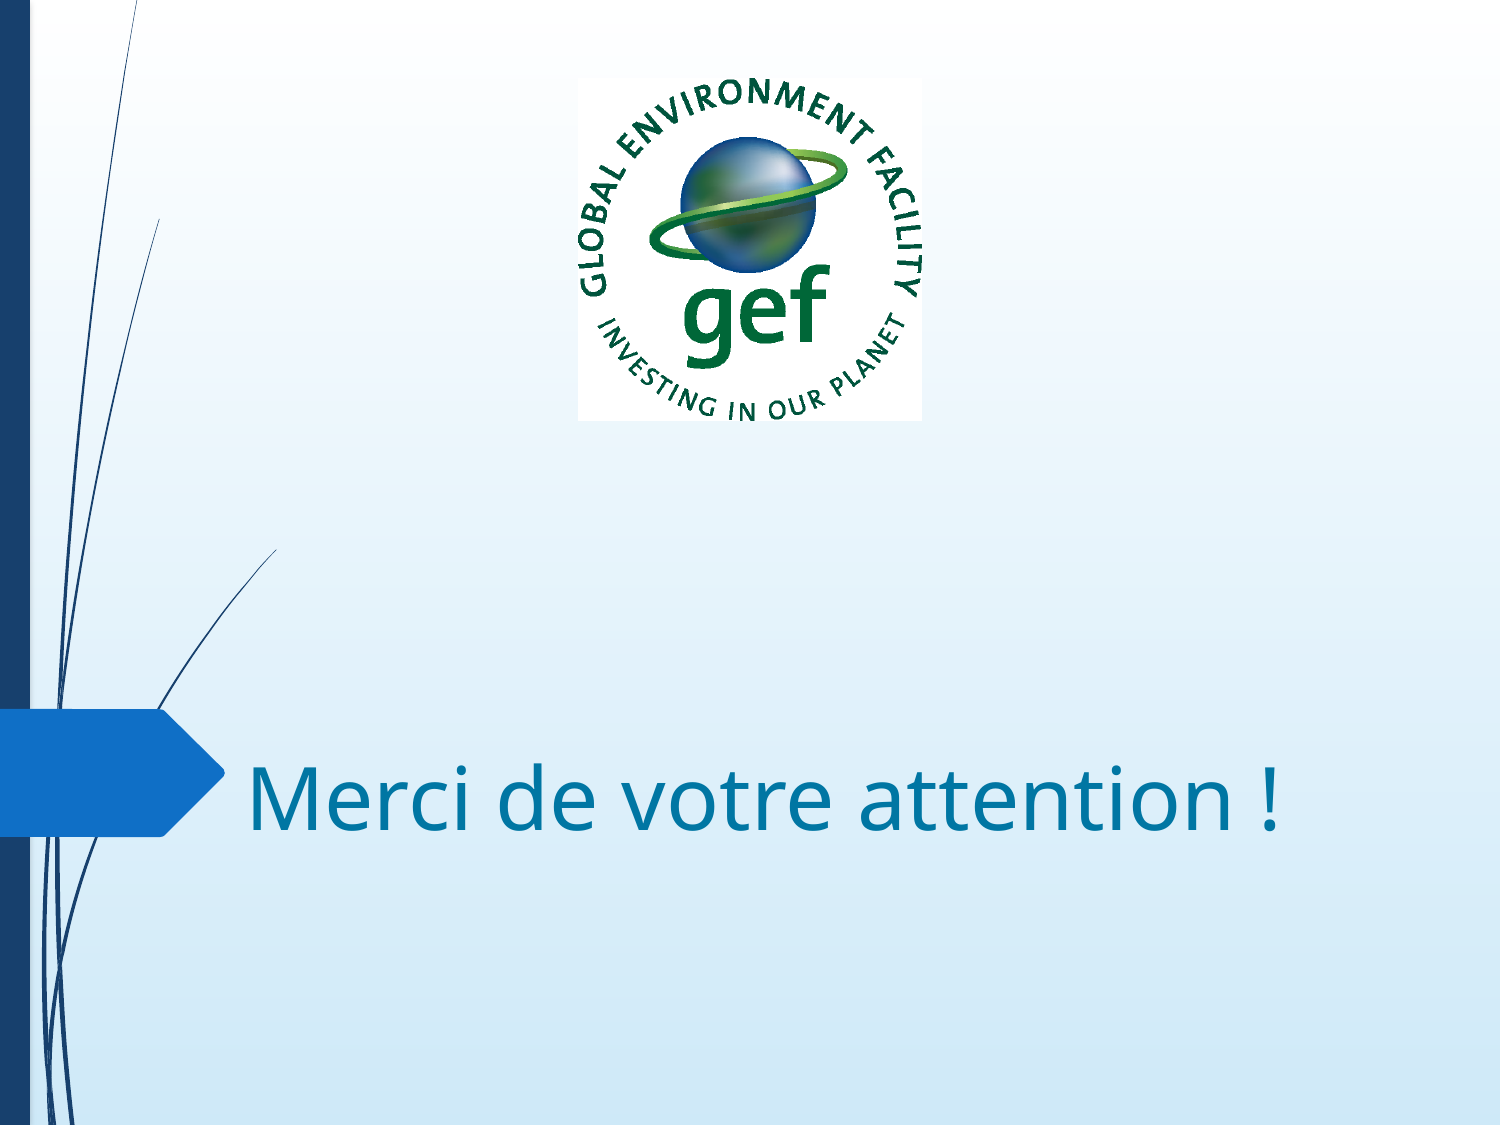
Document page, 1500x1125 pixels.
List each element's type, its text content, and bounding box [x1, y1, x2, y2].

title Merci de votre attention ! [126, 673, 1402, 856]
picture [578, 78, 922, 421]
